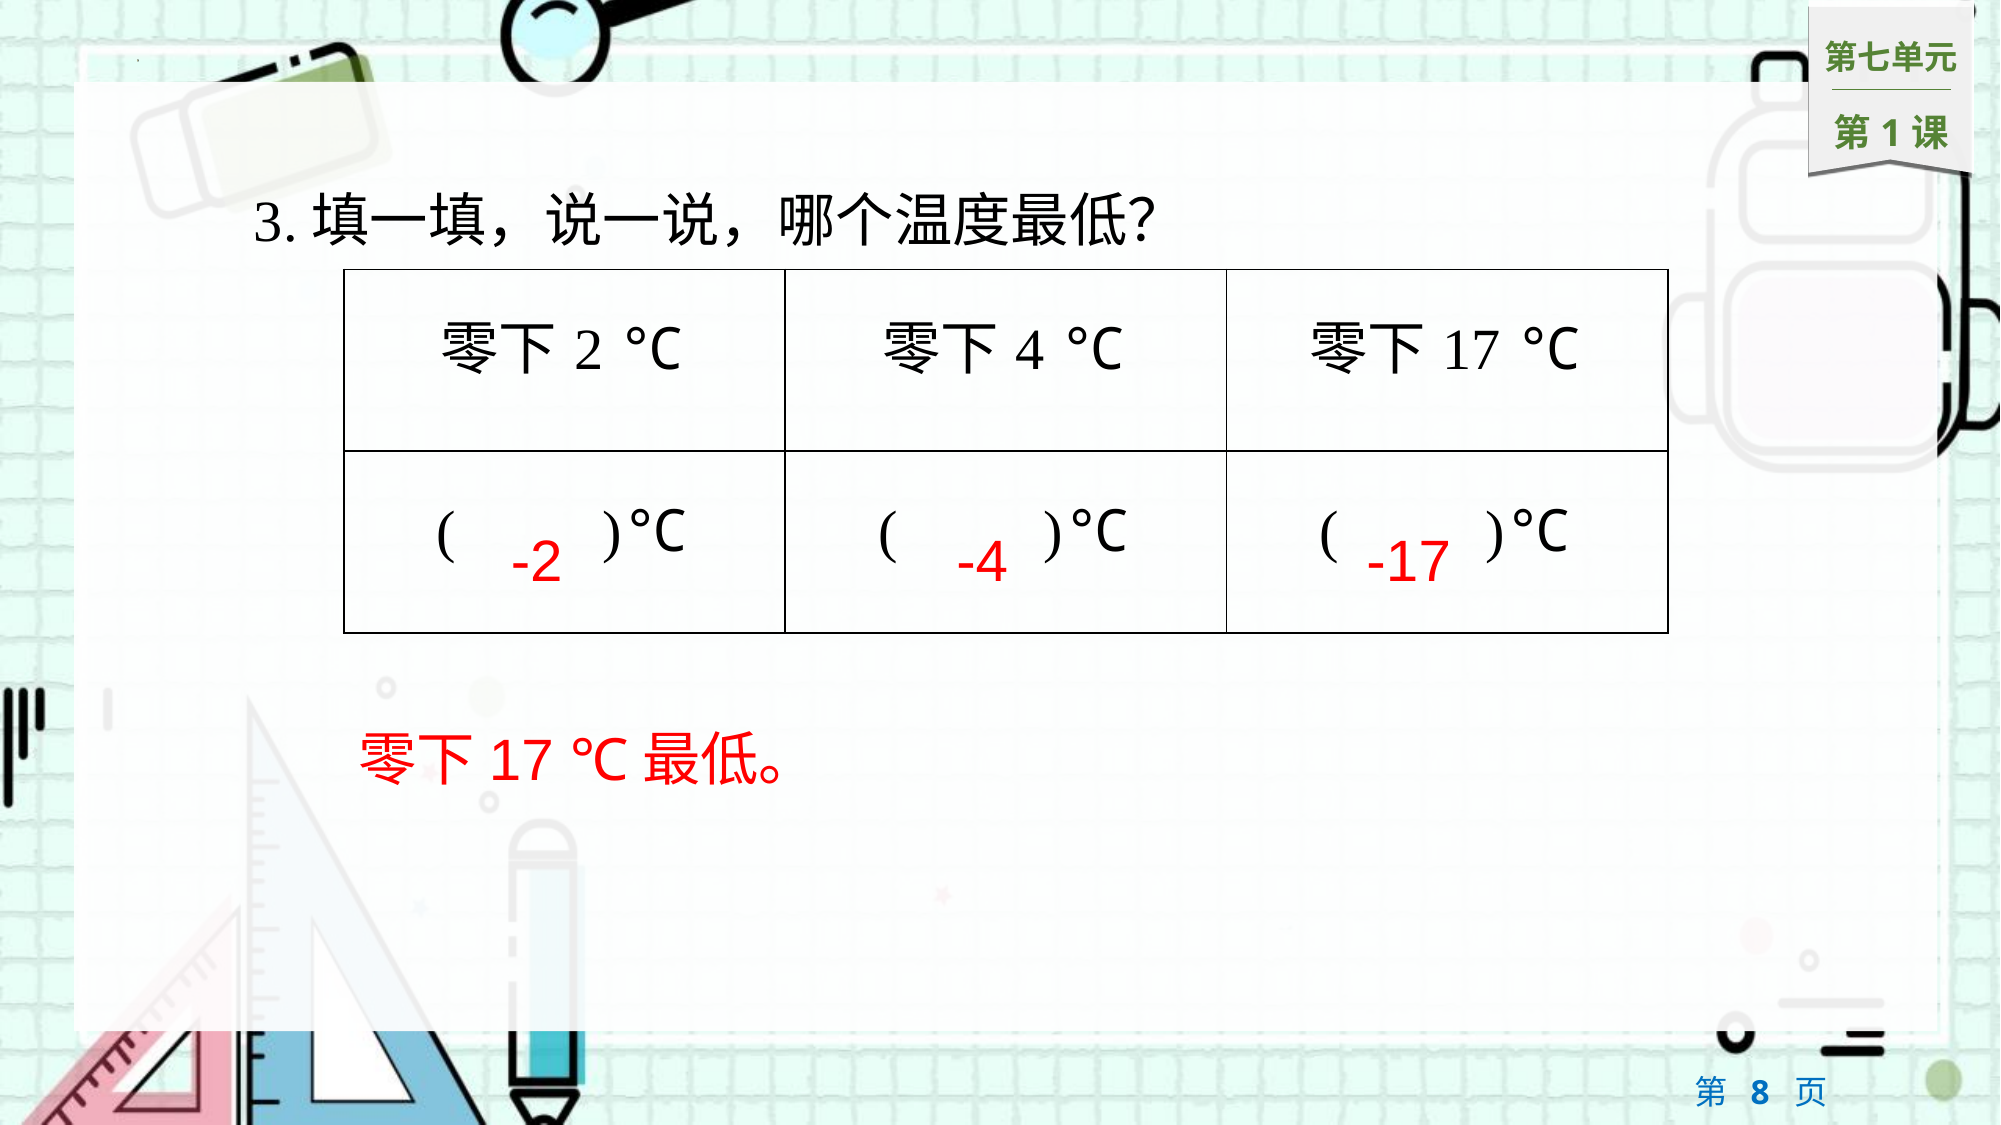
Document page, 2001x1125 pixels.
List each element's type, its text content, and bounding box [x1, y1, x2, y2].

table_cell ( )℃ [1227, 452, 1667, 632]
text_box -17 [1351, 480, 1493, 586]
picture [1938, 168, 1971, 176]
text_box 零下17 ℃最低。 [343, 714, 872, 821]
table_cell ( )℃ [345, 452, 784, 632]
table_cell ( )℃ [786, 452, 1226, 632]
picture [0, 0, 2000, 1125]
list 3.填一填，说一说，哪个温度最低？ [121, 140, 1844, 1043]
text_box -4 [941, 480, 1082, 586]
table_header 零下17 ℃ [1227, 270, 1667, 450]
table_header 零下4 ℃ [786, 270, 1226, 450]
table_header 零下2 ℃ [345, 270, 784, 450]
